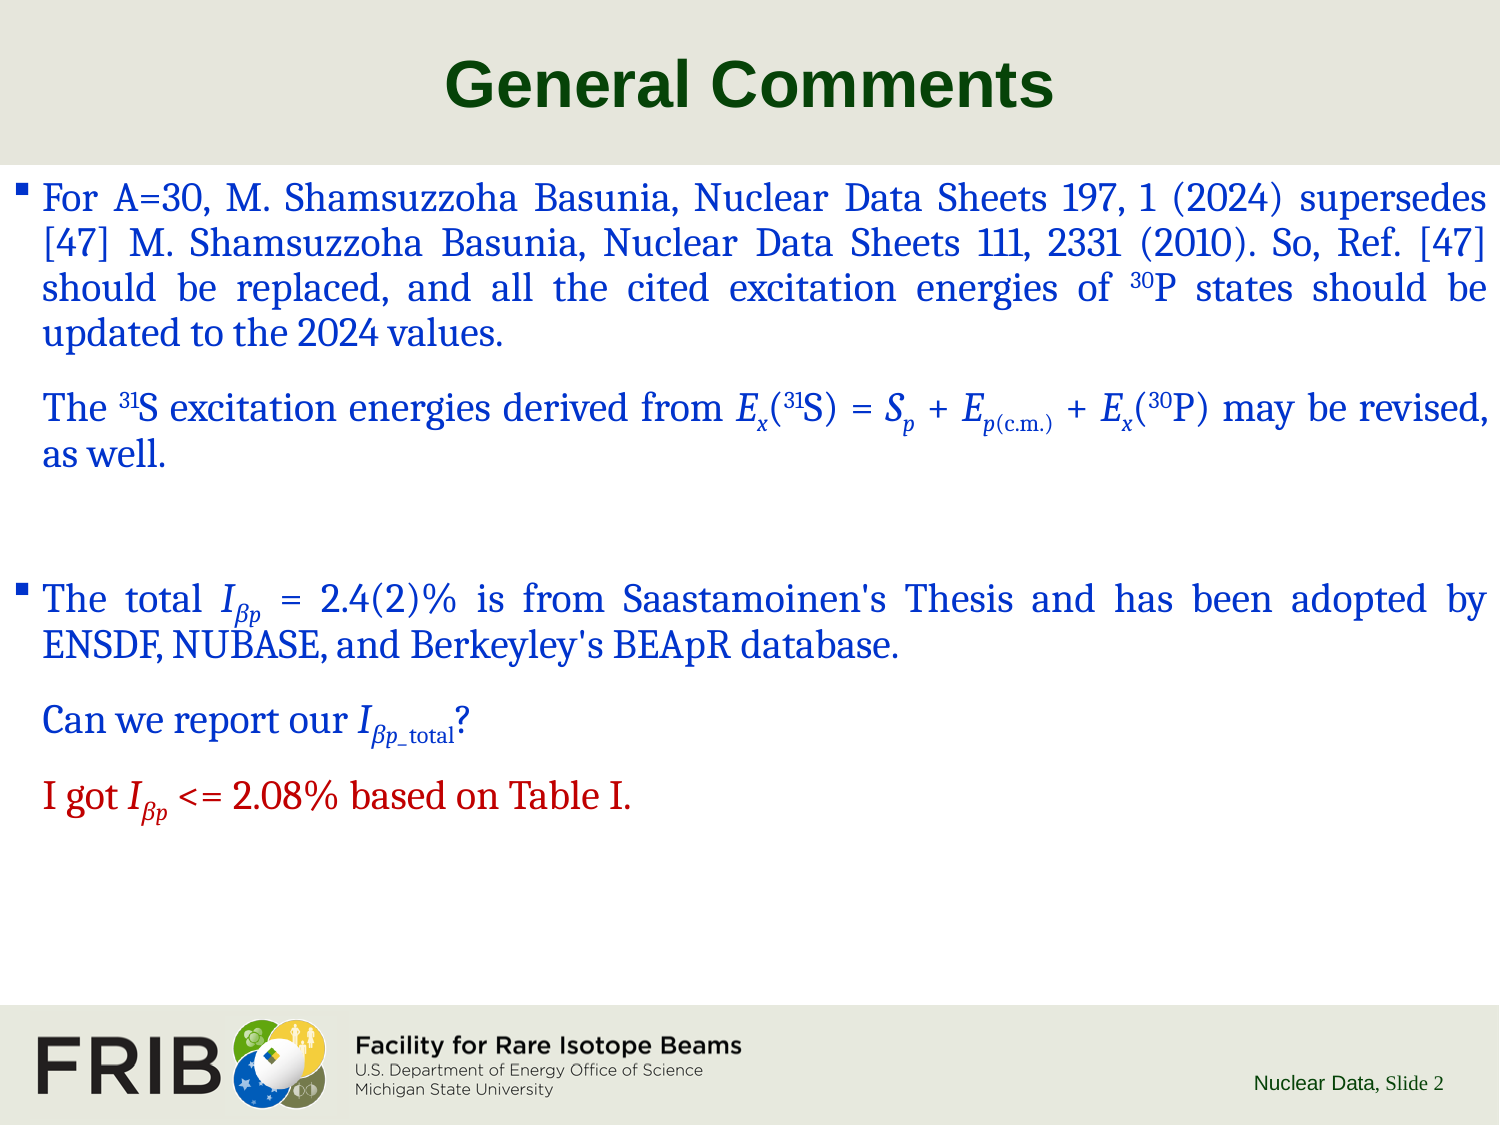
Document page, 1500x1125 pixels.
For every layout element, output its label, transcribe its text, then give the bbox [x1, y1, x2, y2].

list For A=30, M. Shamsuzzoha Basunia, Nuclear Data Sheets 197, 1 (2024) supersedes [47] M. Shamsuzzoha Basunia, Nuclear Data Sheets 111, 2331 (2010). So, Ref. [47] should be replaced, and all the cited excitation energies of 30P states should be updated to the 2024 values. The 31S excitation energies derived from Ex(31S) = Sp + Ep(c.m.) + Ex(30P) may be revised, as well. The total Iβp = 2.4(2)% is from Saastamoinen's Thesis and has been adopted by ENSDF, NUBASE, and Berkeyley's BEApR database. Can we report our Iβp_total? I got Iβp <= 2.08% based on Table I. [12, 174, 1488, 1000]
footer Nuclear Data [679, 1042, 1374, 1103]
title General Comments [11, 46, 1489, 128]
picture [0, 1005, 1499, 1125]
slide_number , Slide 2 [1374, 1042, 1500, 1103]
picture [0, 0, 1500, 165]
